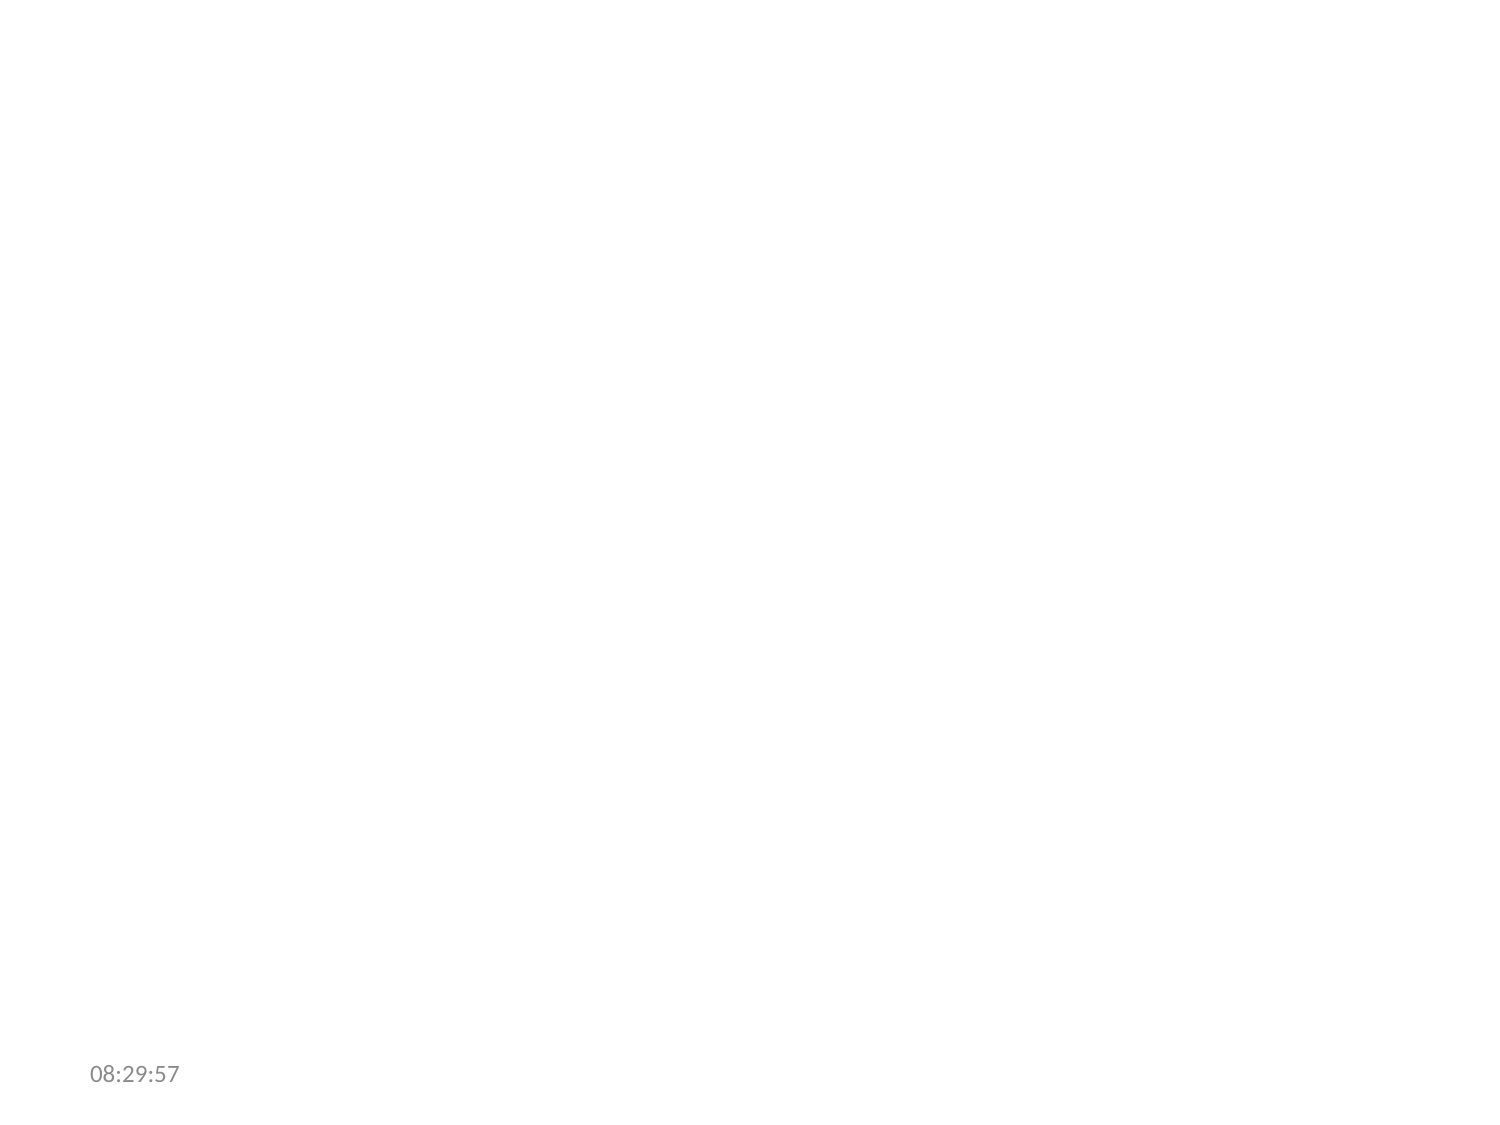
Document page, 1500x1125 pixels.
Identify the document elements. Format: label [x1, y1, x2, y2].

slide_number [75, 1042, 425, 1103]
